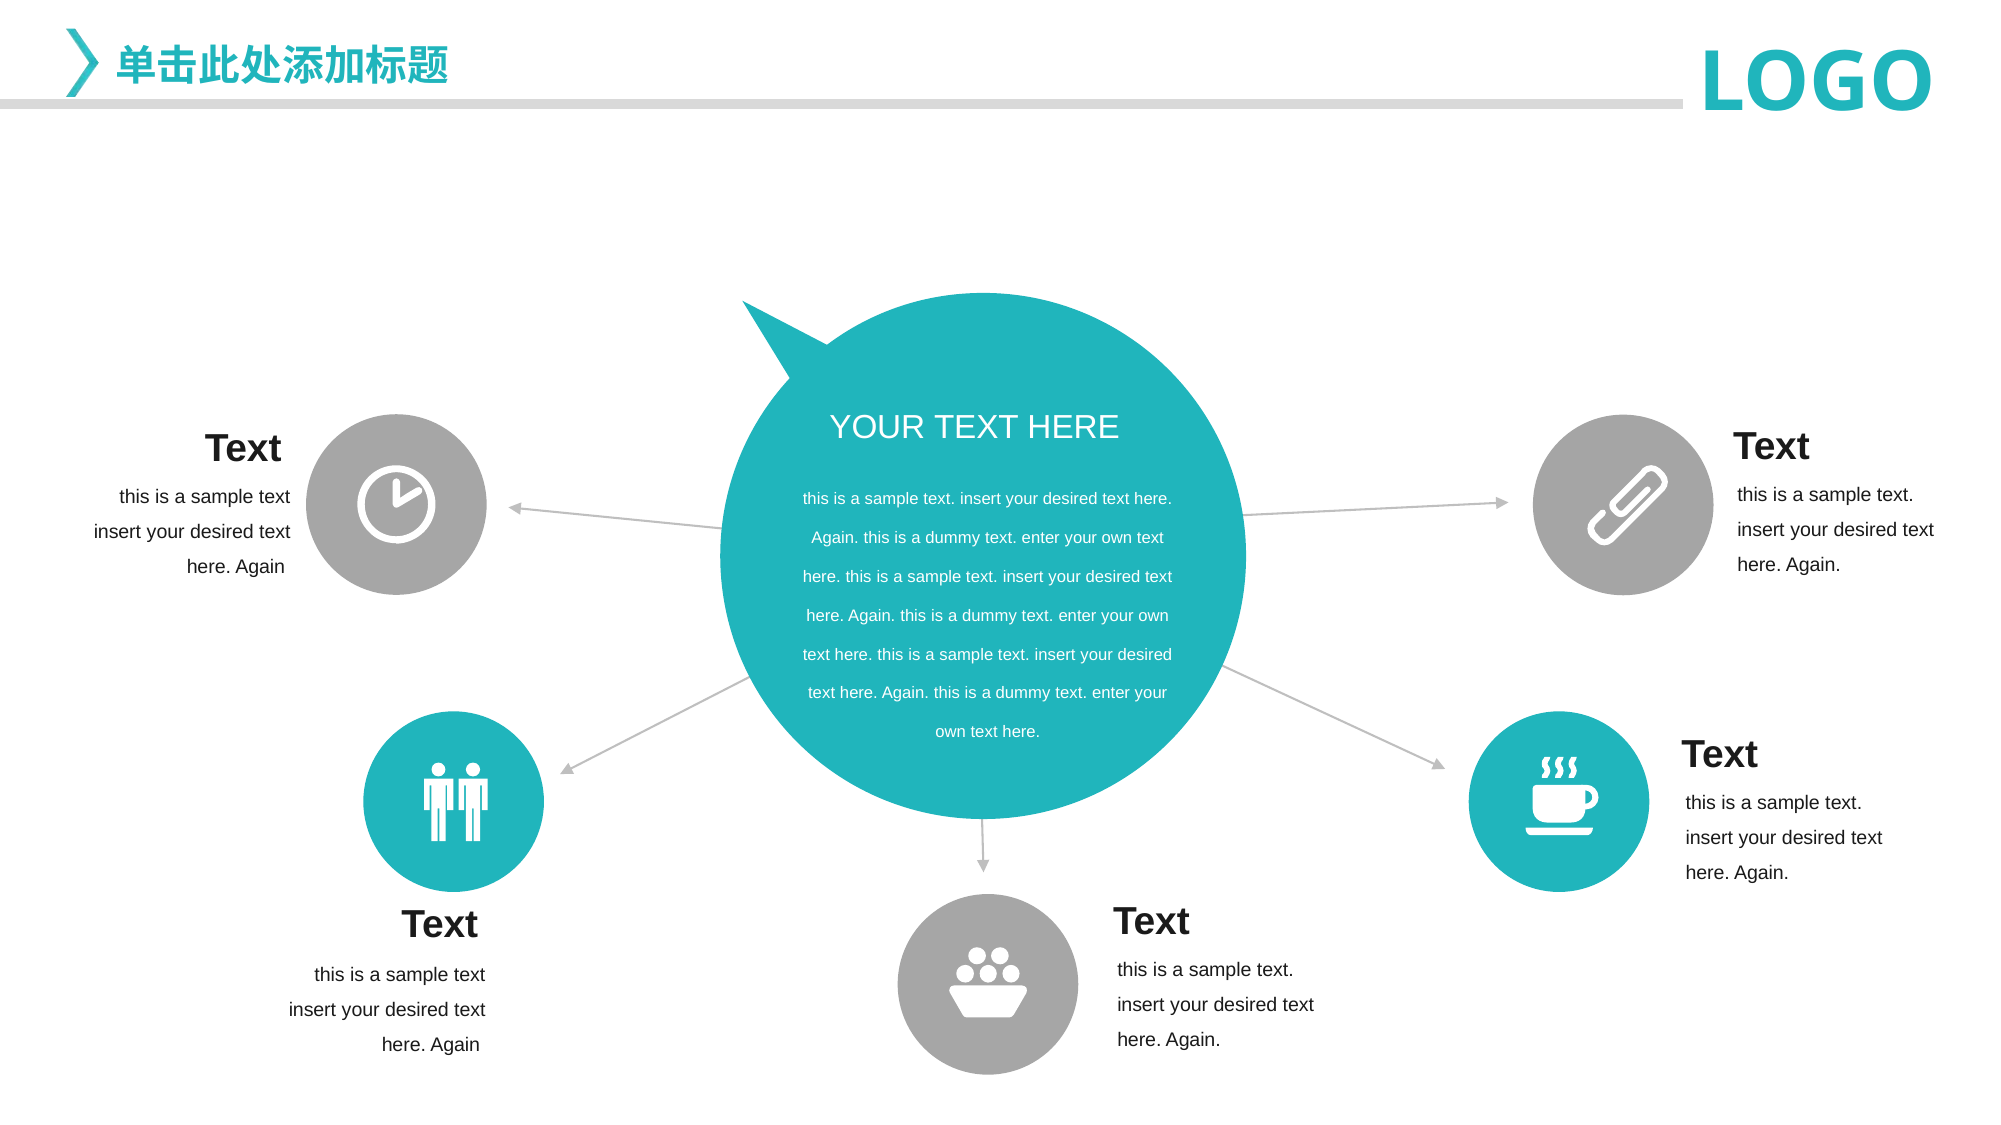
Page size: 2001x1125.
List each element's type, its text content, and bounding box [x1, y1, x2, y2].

text_box Text [1718, 413, 1825, 475]
text_box 单击此处添加标题 [100, 31, 465, 97]
text_box [362, 710, 545, 891]
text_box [65, 28, 99, 98]
text_box [968, 947, 986, 965]
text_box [720, 292, 1247, 820]
text_box this is a sample text. insert your desired text here. Again. [1722, 462, 1962, 583]
text_box this is a sample text insert your desired text here. Again [260, 942, 501, 1063]
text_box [1532, 414, 1714, 596]
text_box Text [1666, 721, 1774, 784]
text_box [424, 762, 488, 842]
text_box [560, 690, 720, 775]
text_box LOGO [1683, 19, 2000, 135]
text_box [508, 502, 720, 530]
text_box Text [386, 891, 494, 942]
text_box this is a sample text. insert your desired text here. Again. [1670, 771, 1911, 892]
text_box this is a sample text. insert your desired text here. Again. [1102, 937, 1342, 1058]
text_box [979, 964, 997, 983]
text_box [1247, 675, 1446, 770]
text_box [896, 893, 1080, 1076]
text_box [991, 947, 1009, 965]
text_box Text [190, 415, 297, 477]
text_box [1525, 756, 1599, 836]
text_box [1002, 964, 1020, 983]
text_box [976, 820, 990, 873]
text_box [1247, 496, 1509, 517]
text_box Text [1098, 888, 1205, 950]
text_box [306, 413, 488, 596]
text_box [956, 964, 974, 983]
text_box [1467, 710, 1651, 894]
text_box this is a sample text insert your desired text here. Again [65, 464, 306, 585]
text_box [357, 465, 436, 544]
text_box [949, 985, 1027, 1018]
